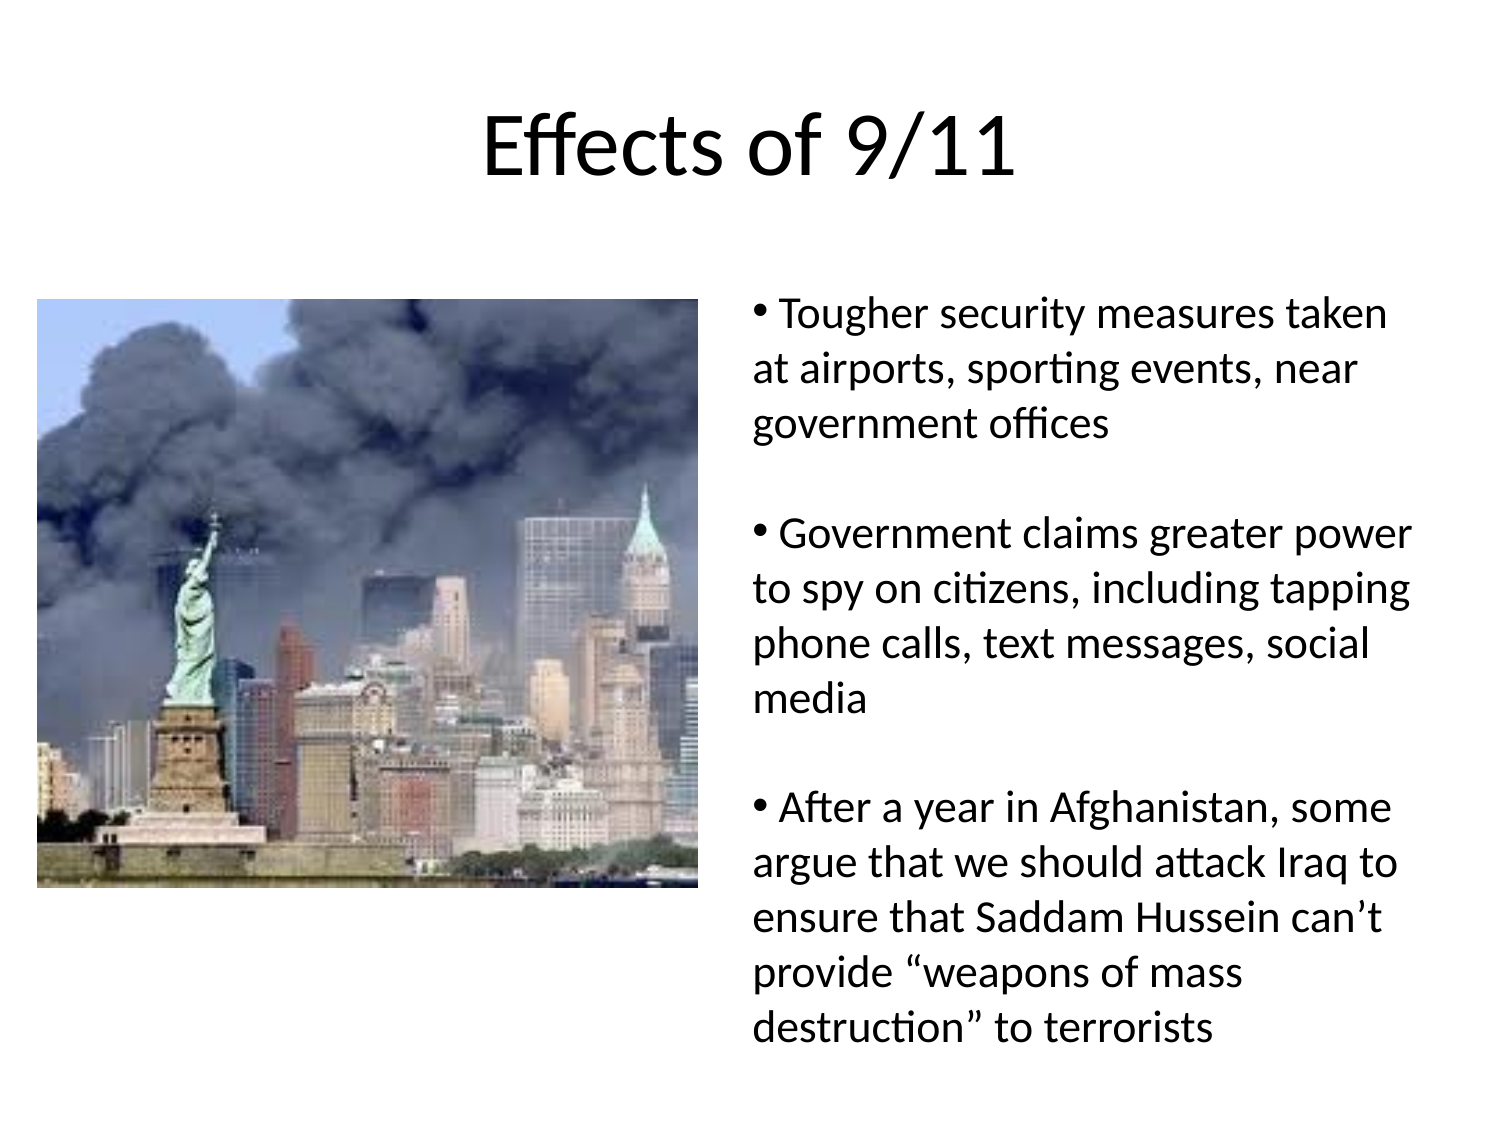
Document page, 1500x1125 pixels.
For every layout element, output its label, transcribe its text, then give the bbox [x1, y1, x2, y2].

title Effects of 9/11 [75, 45, 1425, 233]
text_box Tougher security measures taken at airports, sporting events, near government offices Government claims greater power to spy on citizens, including tapping phone calls, text messages, social media After a year in Afghanistan, some argue that we should attack Iraq to ensure that Saddam Hussein can’t provide “weapons of mass destruction” to terrorists [737, 274, 1438, 1060]
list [37, 299, 698, 888]
